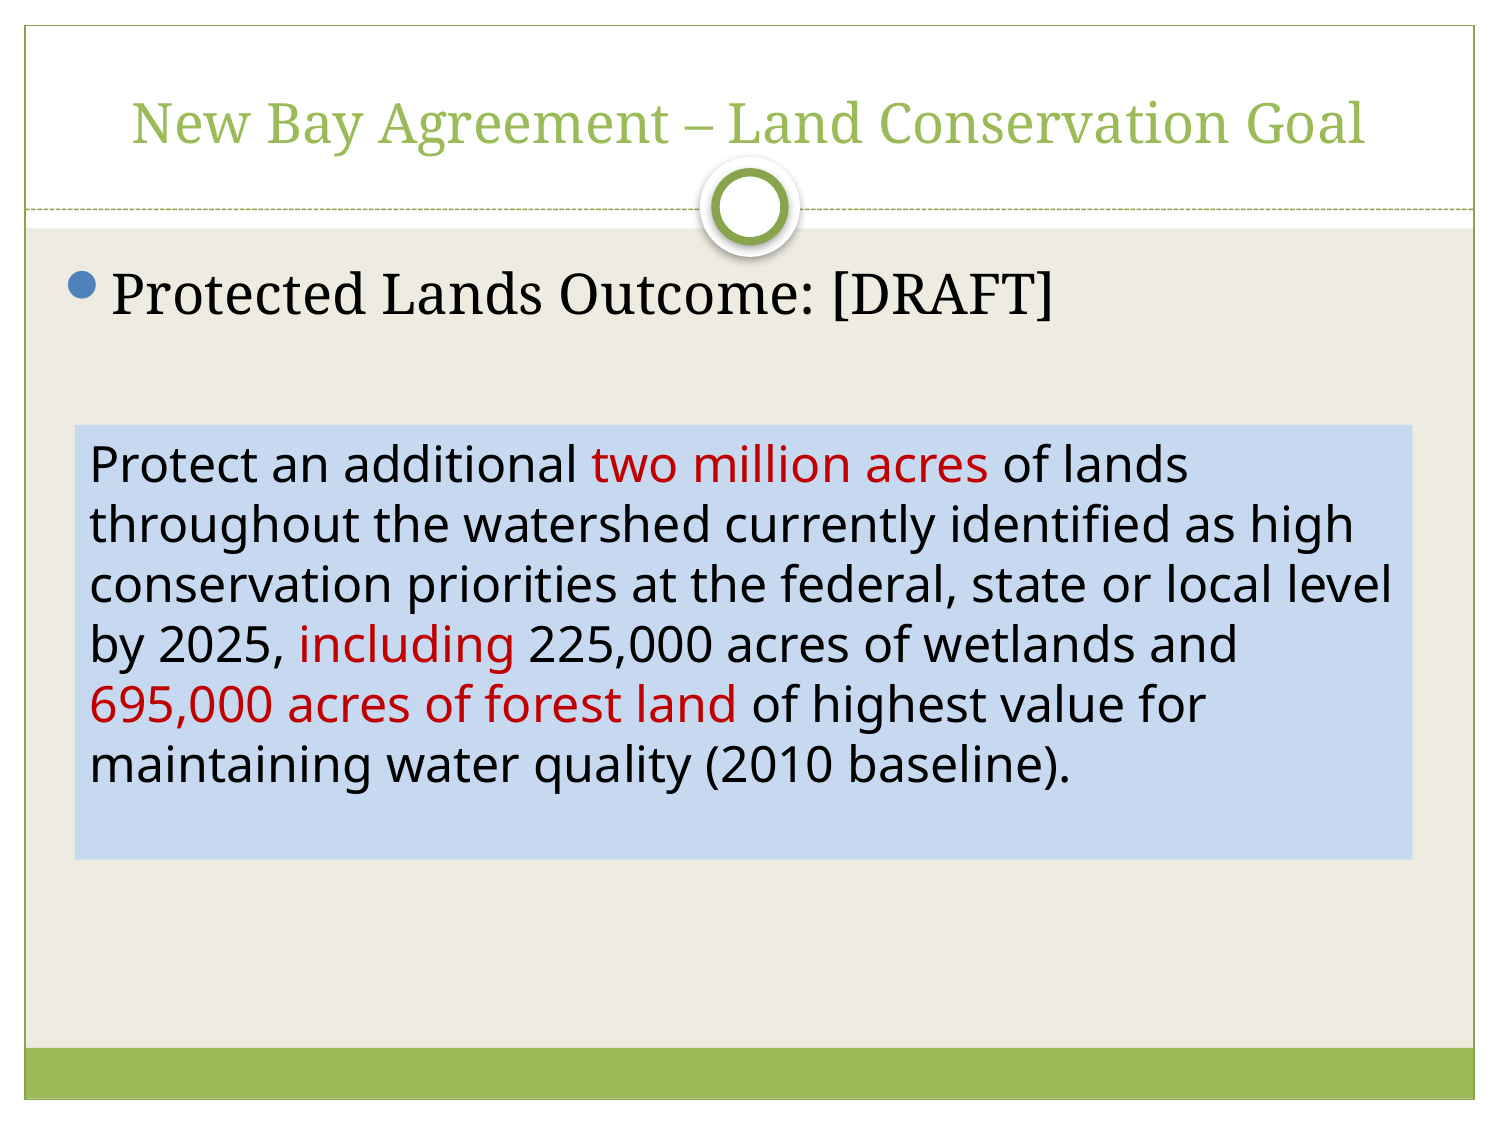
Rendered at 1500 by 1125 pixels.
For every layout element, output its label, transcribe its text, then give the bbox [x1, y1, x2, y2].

list Protected Lands Outcome: [DRAFT] [49, 250, 1445, 375]
text_box Protect an additional two million acres of lands throughout the watershed currently identified as high conservation priorities at the federal, state or local level by 2025, including 225,000 acres of wetlands and 695,000 acres of forest land of highest value for maintaining water quality (2010 baseline). [74, 424, 1413, 860]
title New Bay Agreement – Land Conservation Goal [49, 37, 1450, 162]
